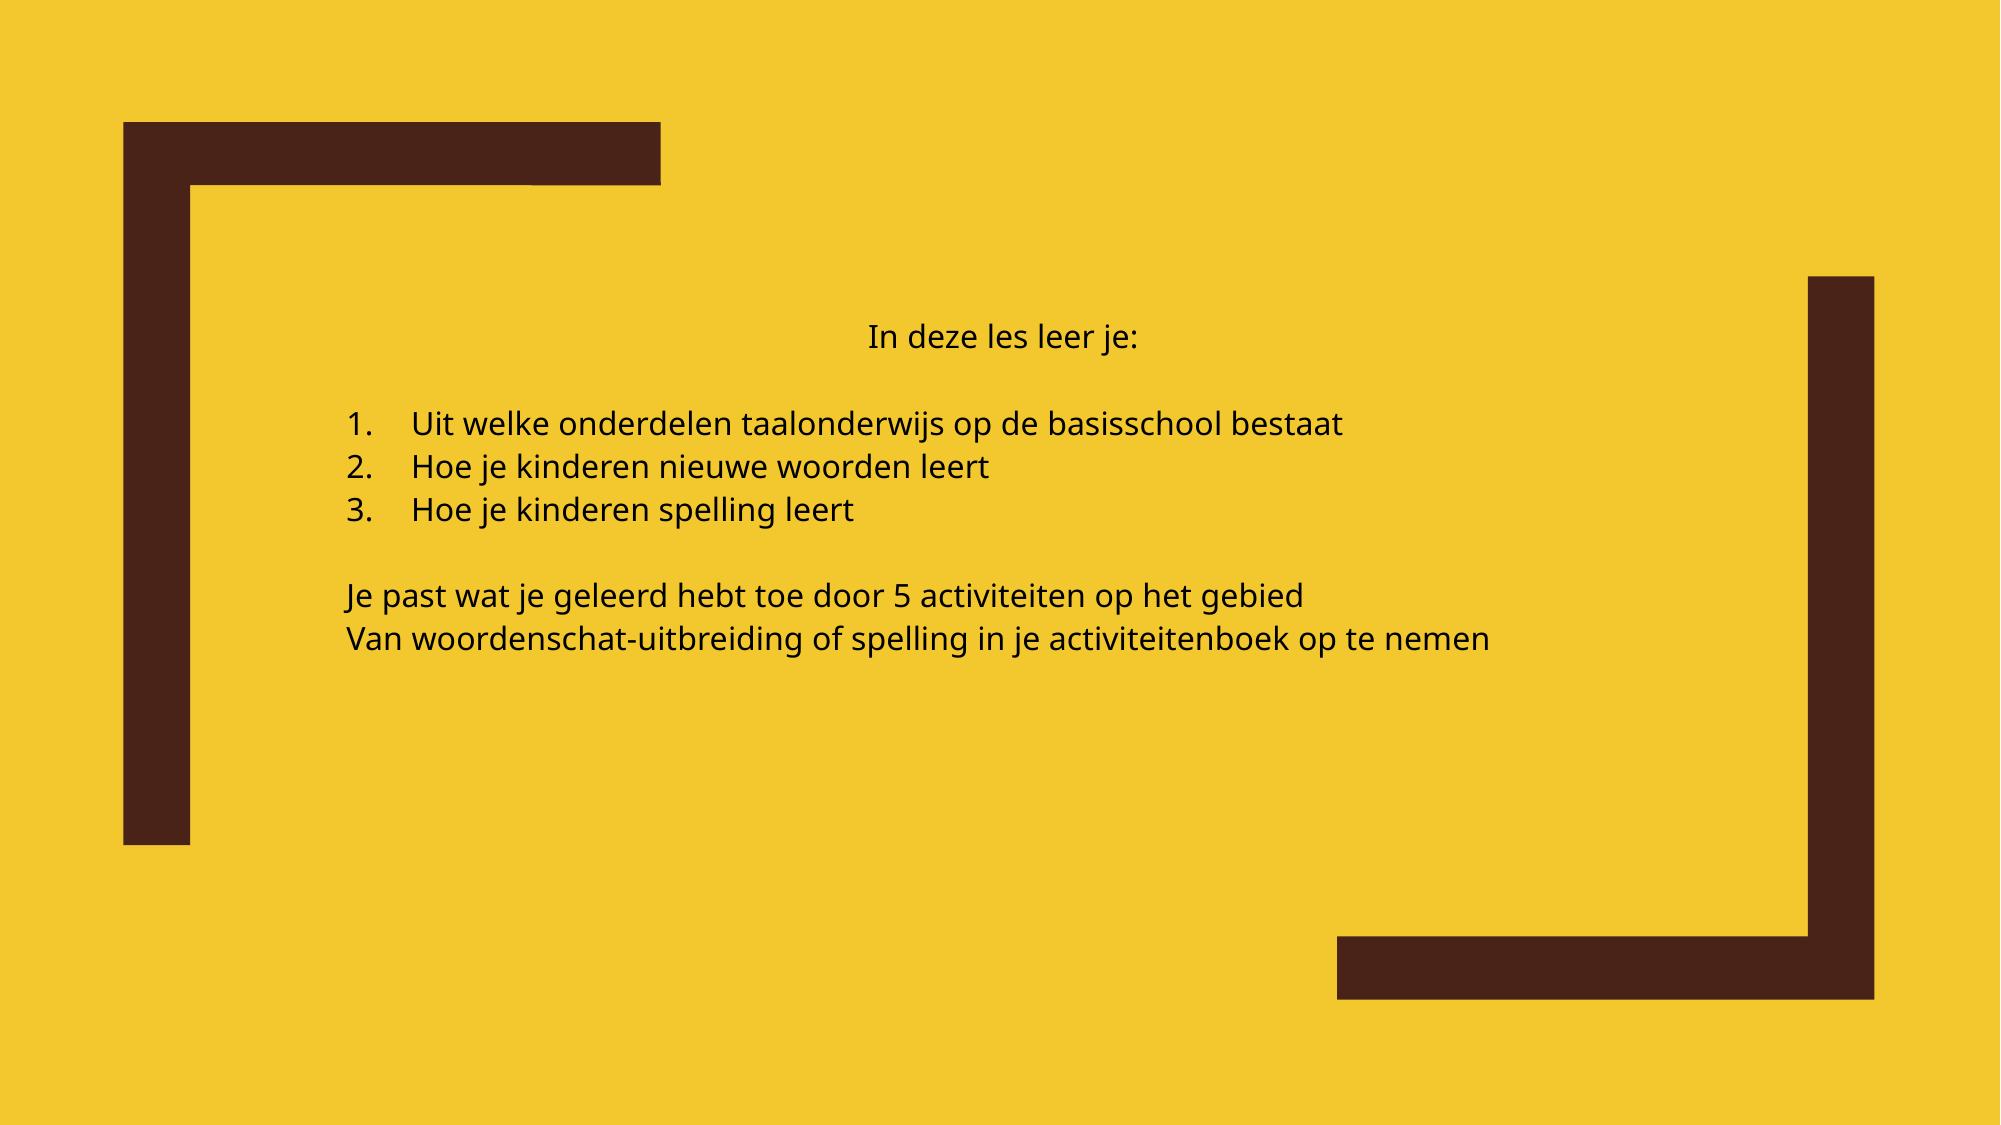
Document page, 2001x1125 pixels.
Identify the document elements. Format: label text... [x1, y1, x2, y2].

subtitle In deze les leer je: Uit welke onderdelen taalonderwijs op de basisschool bestaat Hoe je kinderen nieuwe woorden leert Hoe je kinderen spelling leert Je past wat je geleerd hebt toe door 5 activiteiten op het gebied Van woordenschat-uitbreiding of spelling in je activiteitenboek op te nemen [331, 304, 1677, 666]
